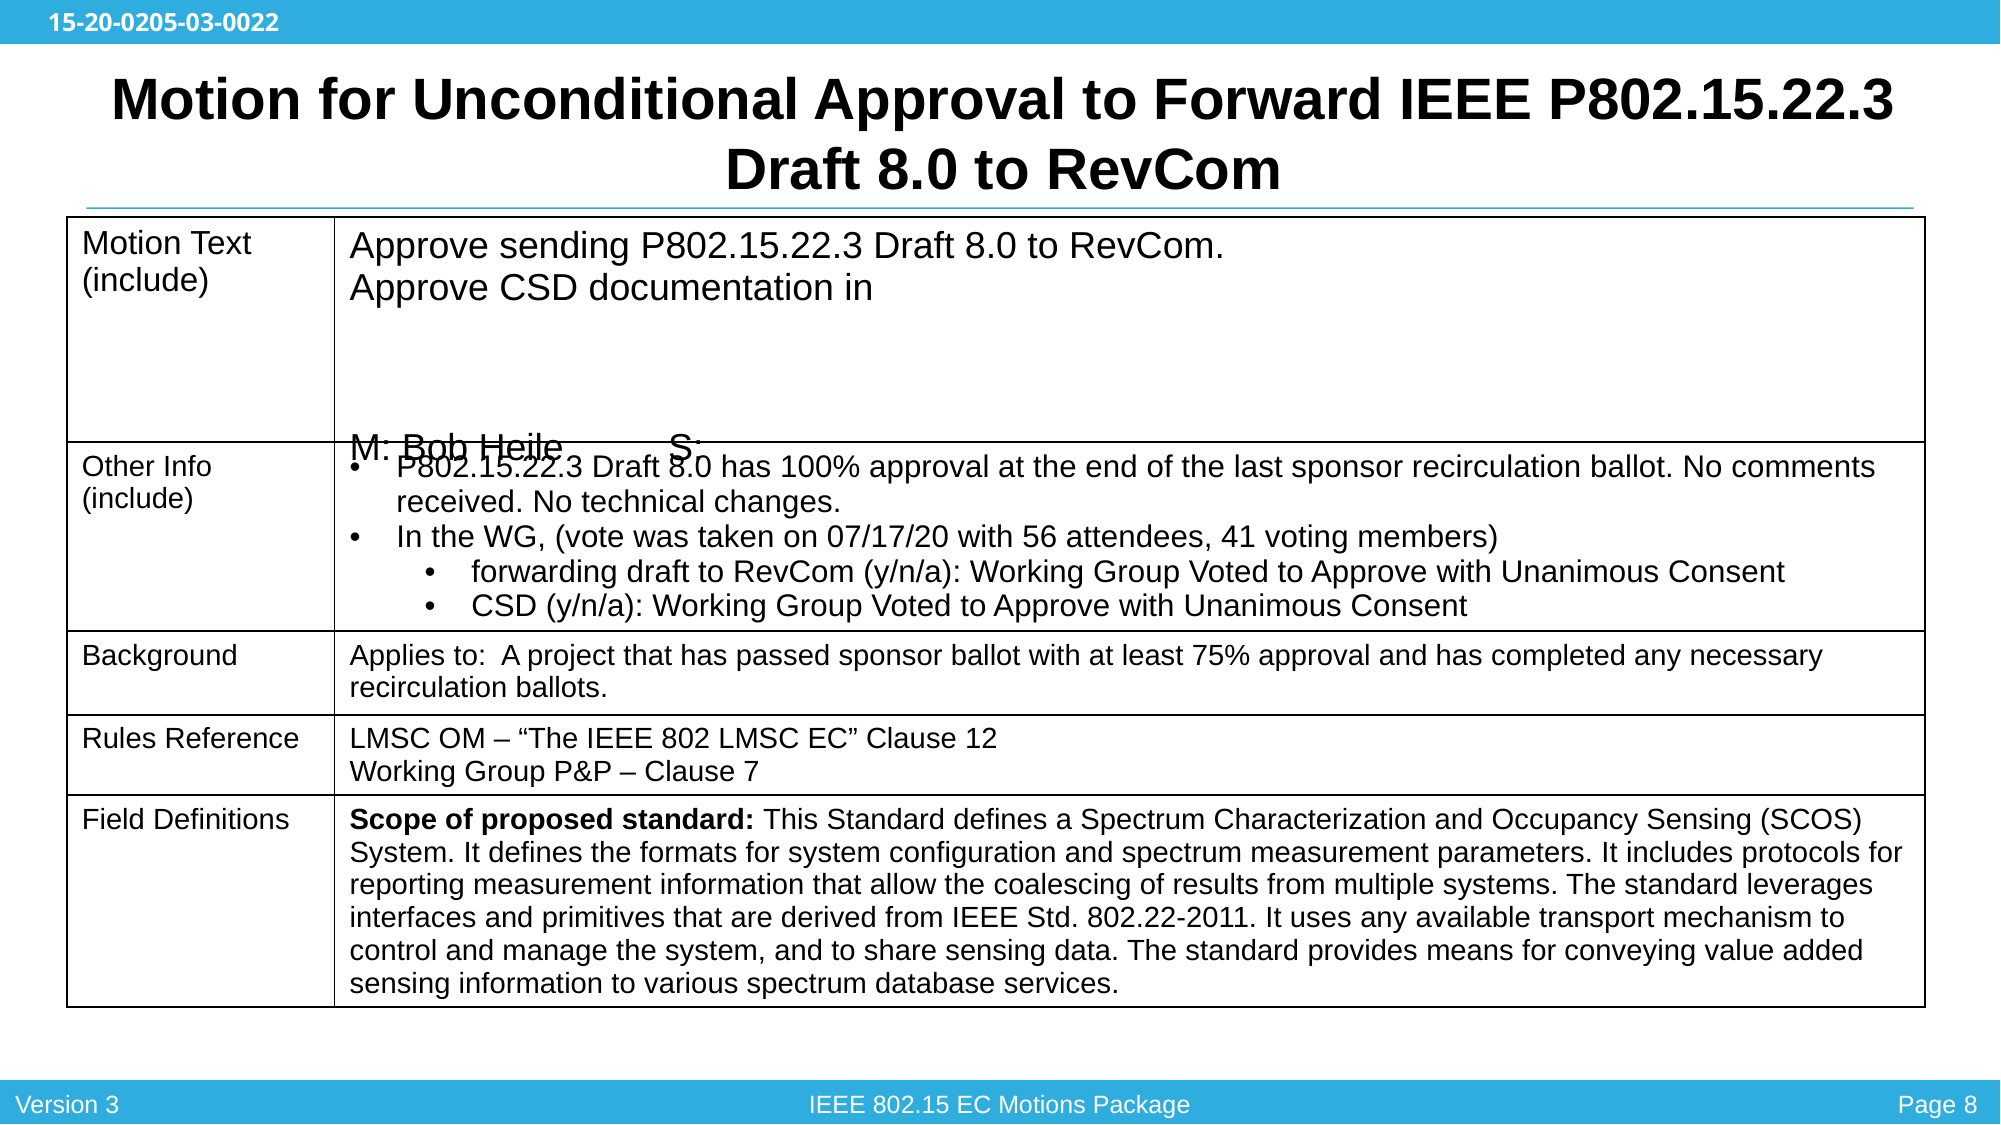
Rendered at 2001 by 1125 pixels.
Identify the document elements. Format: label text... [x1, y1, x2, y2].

table_cell Rules Reference [68, 716, 334, 794]
table_header Approve sending P802.15.22.3 Draft 8.0 to RevCom. Approve CSD documentation in https://mentor.ieee.org/802.22/dcn/19/22-19-0028-01-0003-updated-csd-for-p802-22-3-transfer-of-project-to-ieee-802-15-wg.docx M: Bob Heile S: [335, 218, 1924, 441]
table_cell P802.15.22.3 Draft 8.0 has 100% approval at the end of the last sponsor recirculation ballot. No comments received. No technical changes. In the WG, (vote was taken on 07/17/20 with 56 attendees, 41 voting members) forwarding draft to RevCom (y/n/a): Working Group Voted to Approve with Unanimous Consent CSD (y/n/a): Working Group Voted to Approve with Unanimous Consent [335, 443, 1924, 630]
table_cell Field Definitions [68, 796, 334, 1006]
table_header Motion Text (include) [68, 218, 334, 441]
table_cell Scope of proposed standard: This Standard defines a Spectrum Characterization and Occupancy Sensing (SCOS) System. It defines the formats for system configuration and spectrum measurement parameters. It includes protocols for reporting measurement information that allow the coalescing of results from multiple systems. The standard leverages interfaces and primitives that are derived from IEEE Std. 802.22-2011. It uses any available transport mechanism to control and manage the system, and to share sensing data. The standard provides means for conveying value added sensing information to various spectrum database services. [335, 796, 1924, 1006]
table_cell LMSC OM – “The IEEE 802 LMSC EC” Clause 12 Working Group P&P – Clause 7 [335, 716, 1924, 794]
title Motion for Unconditional Approval to Forward IEEE P802.15.22.3 Draft 8.0 to RevCom [74, 66, 1934, 197]
table_cell Other Info (include) [68, 443, 334, 630]
table_cell Background [68, 632, 334, 714]
table_cell Applies to: A project that has passed sponsor ballot with at least 75% approval and has completed any necessary recirculation ballots. [335, 632, 1924, 714]
